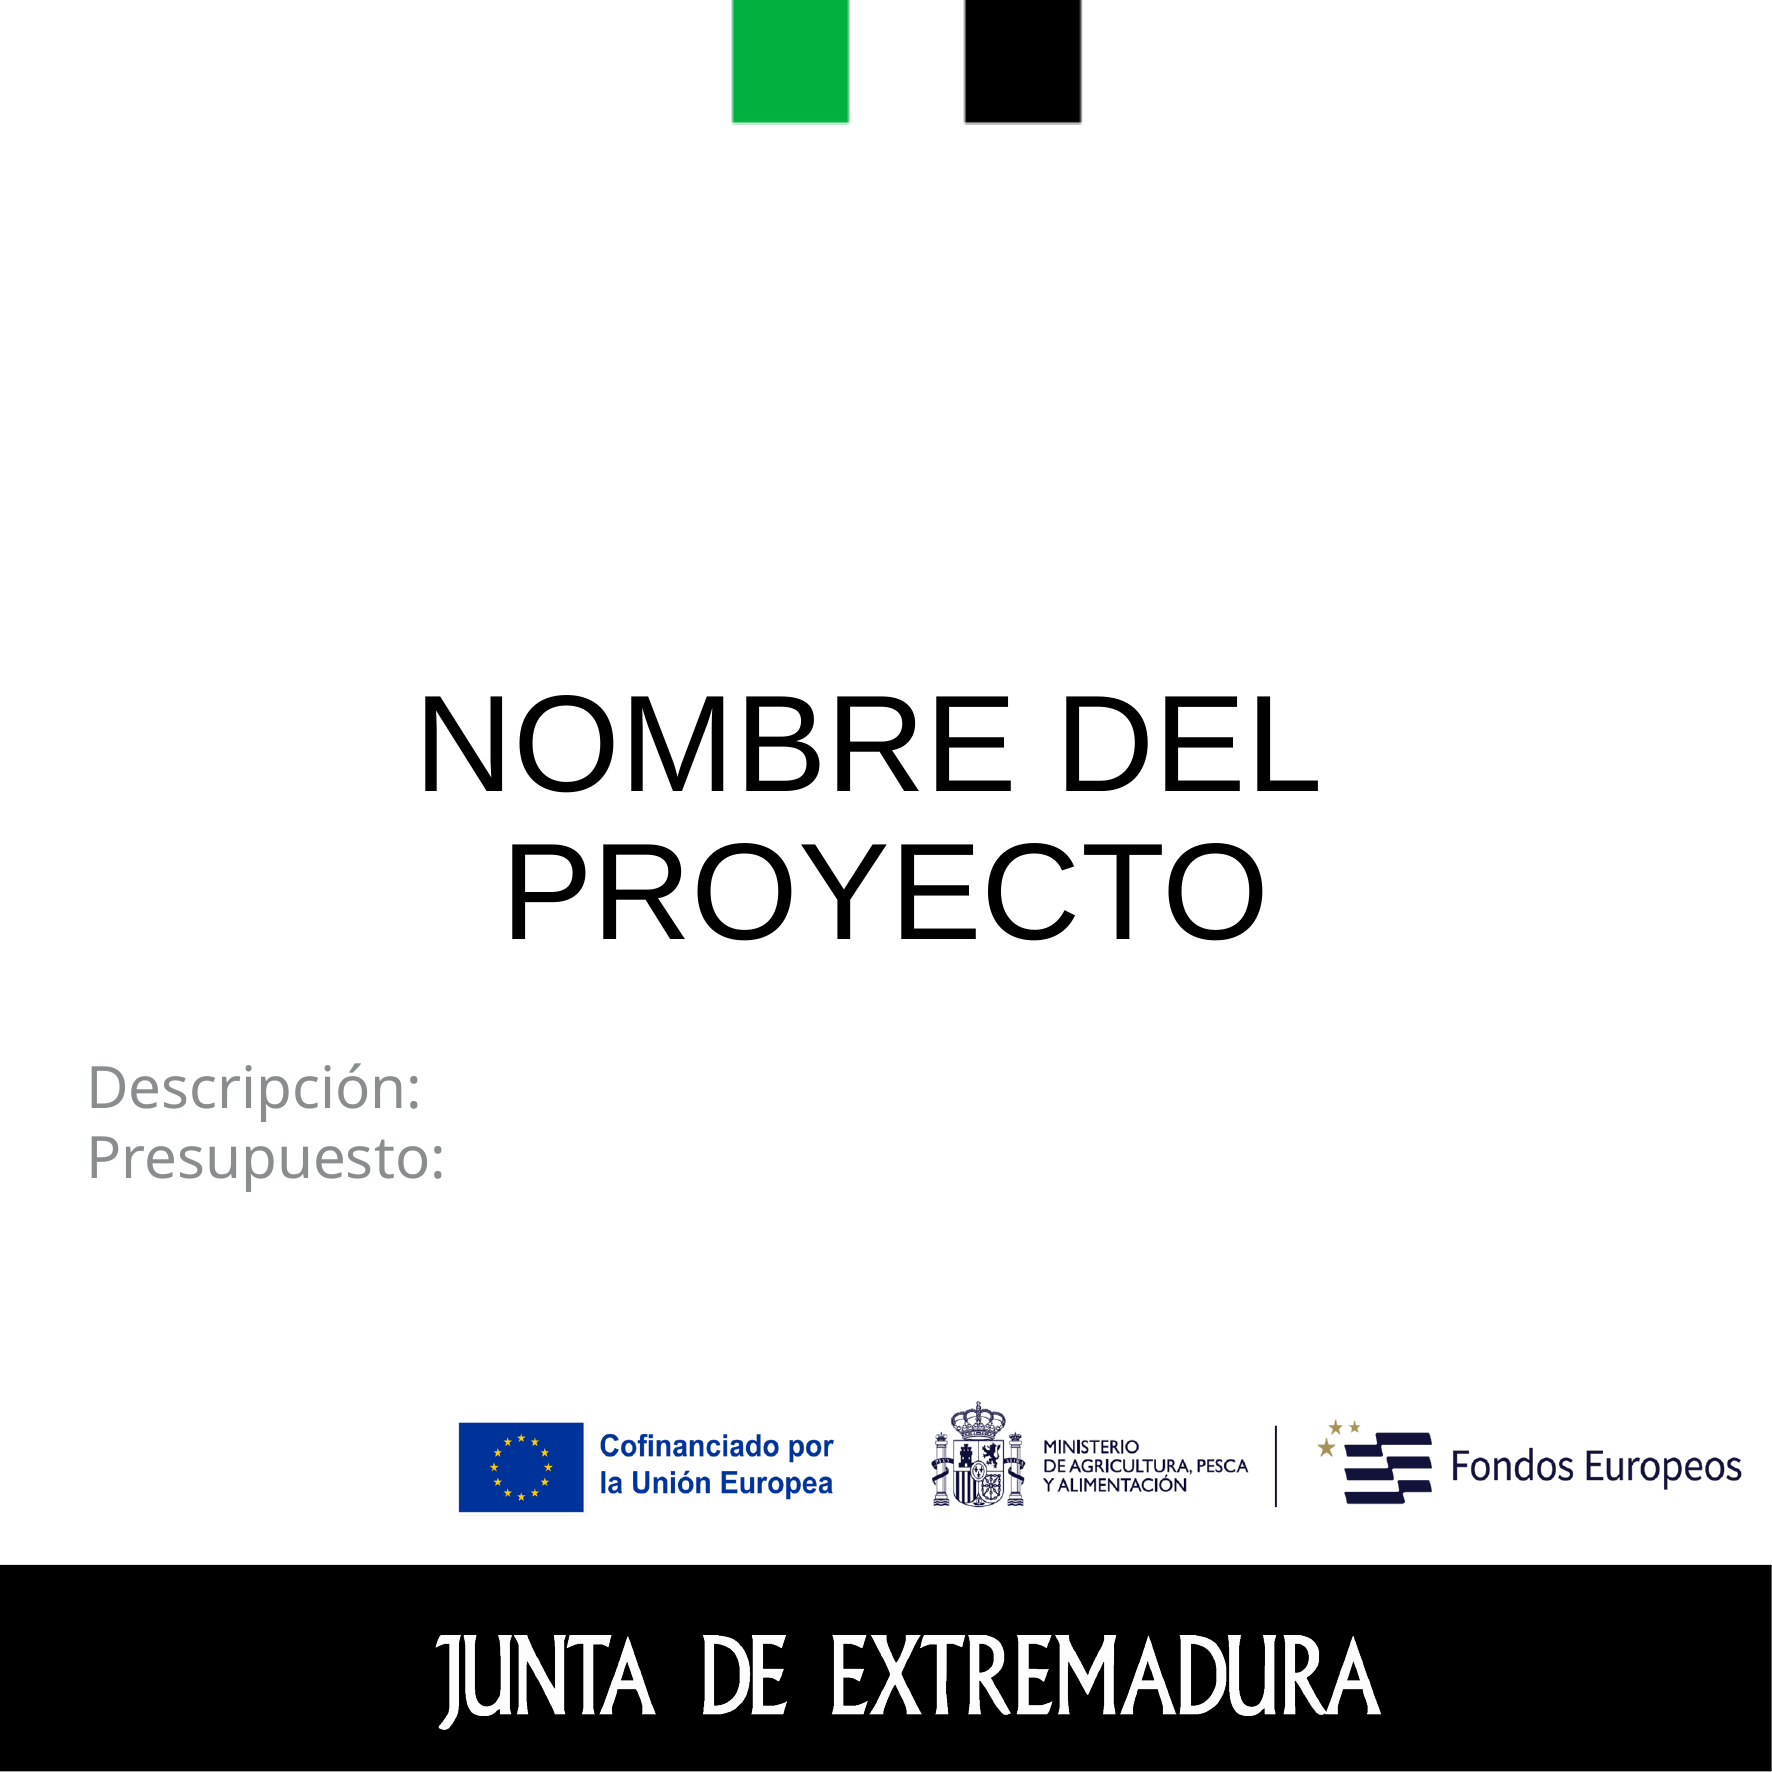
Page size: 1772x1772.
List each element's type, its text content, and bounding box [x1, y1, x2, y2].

text_box [0, 1564, 1772, 1772]
picture [435, 1635, 1381, 1730]
title NOMBRE DEL PROYECTO [258, 665, 1513, 978]
picture [730, 0, 1086, 125]
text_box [452, 1386, 1749, 1533]
text_box Descripción: Presupuesto: [71, 1043, 955, 1268]
